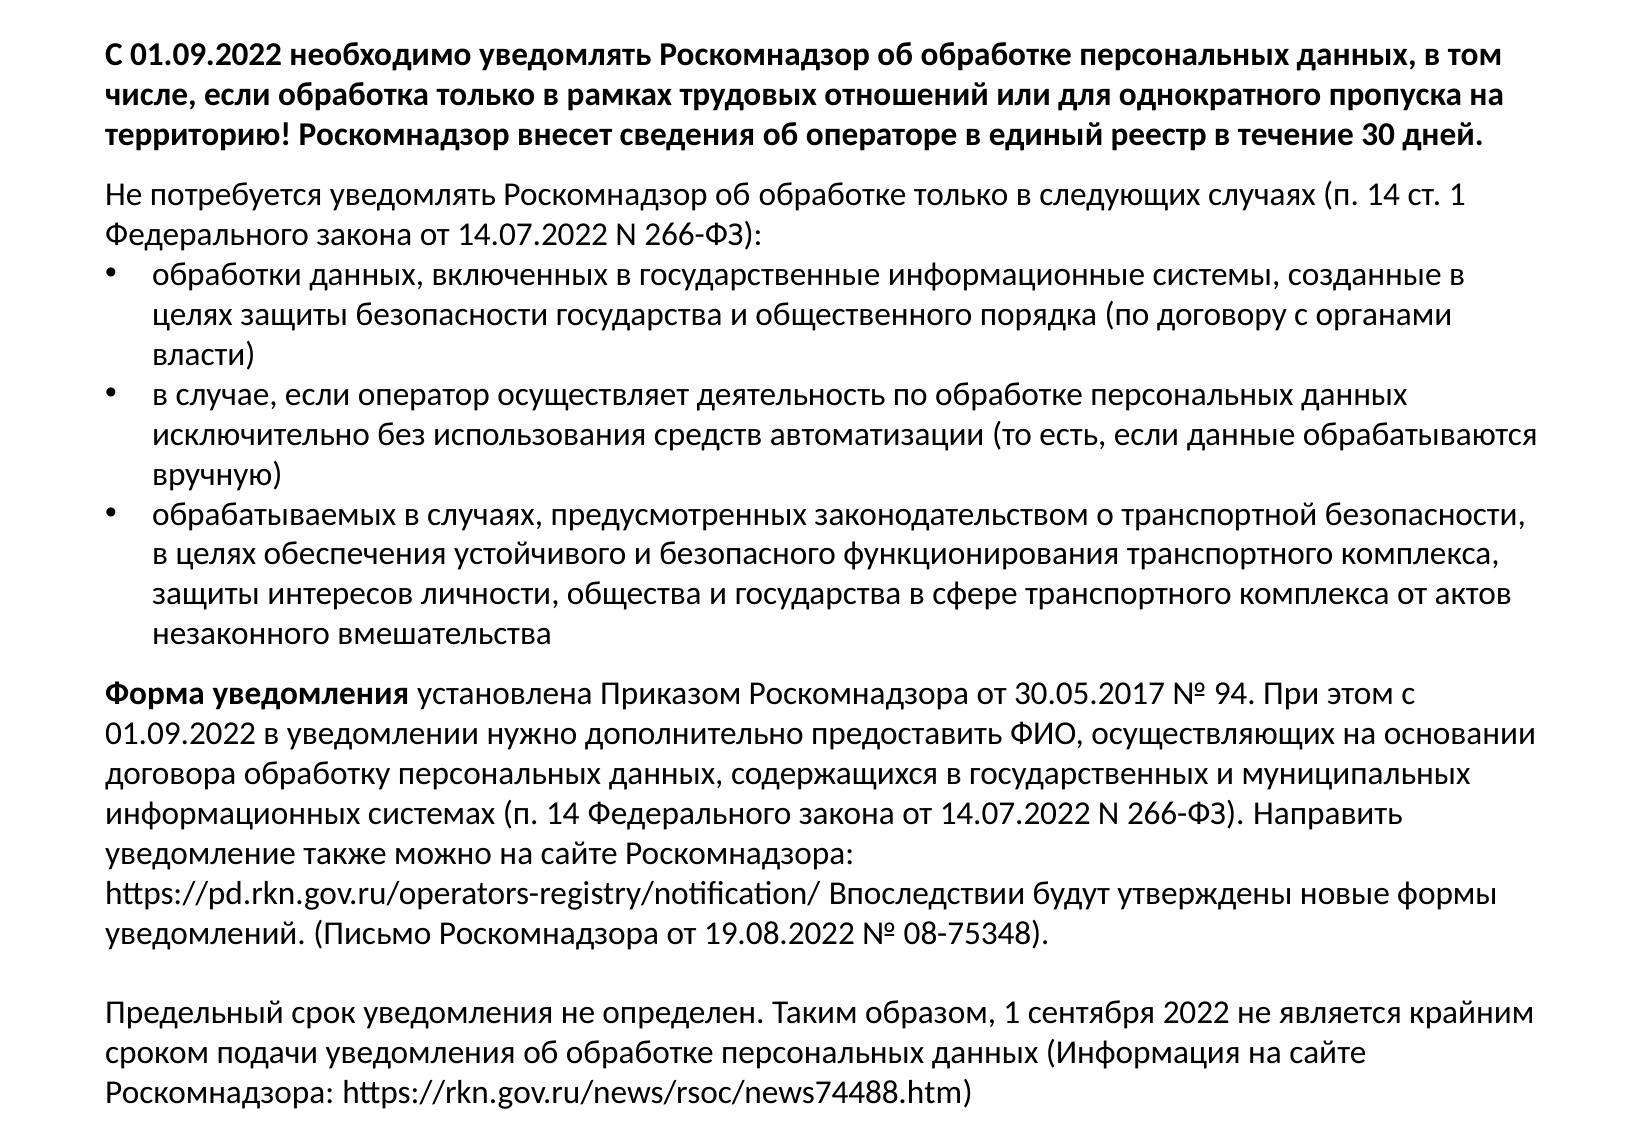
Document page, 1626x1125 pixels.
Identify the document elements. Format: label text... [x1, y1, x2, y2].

text_box С 01.09.2022 необходимо уведомлять Роскомнадзор об обработке персональных данных, в том числе, если обработка только в рамках трудовых отношений или для однократного пропуска на территорию! Роскомнадзор внесет сведения об операторе в единый реестр в течение 30 дней. Не потребуется уведомлять Роскомнадзор об обработке только в следующих случаях (п. 14 ст. 1 Федерального закона от 14.07.2022 N 266-ФЗ): обработки данных, включенных в государственные информационные системы, созданные в целях защиты безопасности государства и общественного порядка (по договору с органами власти) в случае, если оператор осуществляет деятельность по обработке персональных данных исключительно без использования средств автоматизации (то есть, если данные обрабатываются вручную) обрабатываемых в случаях, предусмотренных законодательством о транспортной безопасности, в целях обеспечения устойчивого и безопасного функционирования транспортного комплекса, защиты интересов личности, общества и государства в сфере транспортного комплекса от актов незаконного вмешательства Форма уведомления установлена Приказом Роскомнадзора от 30.05.2017 № 94. При этом с 01.09.2022 в уведомлении нужно дополнительно предоставить ФИО, осуществляющих на основании договора обработку персональных данных, содержащихся в государственных и муниципальных информационных системах (п. 14 Федерального закона от 14.07.2022 N 266-ФЗ). Направить уведомление также можно на сайте Роскомнадзора: https://pd.rkn.gov.ru/operators-registry/notification/ Впоследствии будут утверждены новые формы уведомлений. (Письмо Роскомнадзора от 19.08.2022 № 08-75348). Предельный срок уведомления не определен. Таким образом, 1 сентября 2022 не является крайним сроком подачи уведомления об обработке персональных данных (Информация на сайте Роскомнадзора: https://rkn.gov.ru/news/rsoc/news74488.htm) [90, 25, 1562, 1118]
